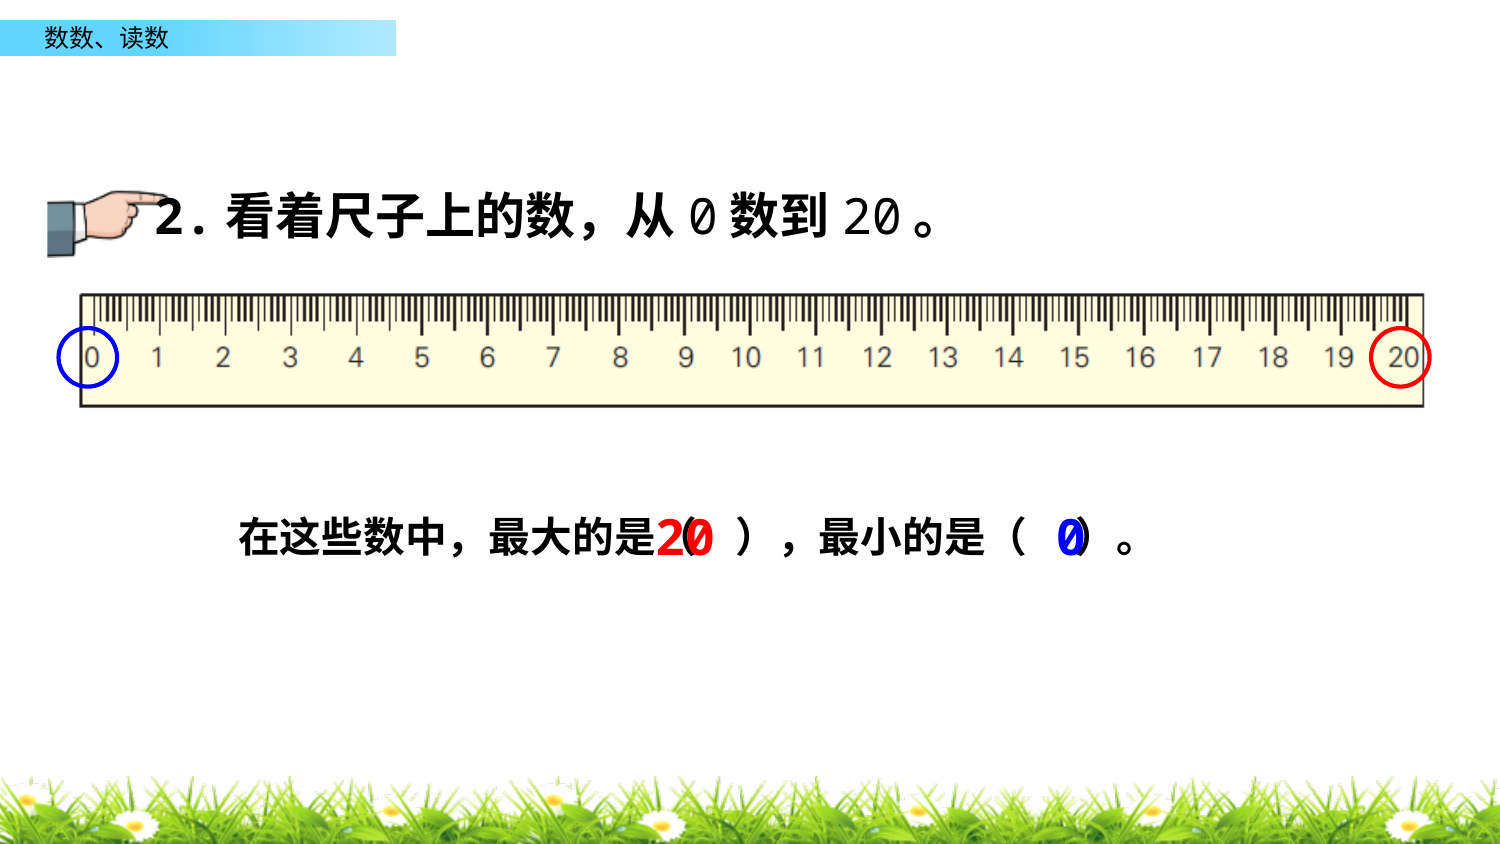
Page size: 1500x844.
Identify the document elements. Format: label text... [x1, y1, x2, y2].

text_box 在这些数中，最大的是（ ），最小的是（ ）。 [223, 503, 640, 569]
picture [64, 280, 1466, 419]
text_box 0 [1041, 498, 1101, 574]
text_box 20 [640, 498, 730, 574]
picture [0, 776, 1500, 844]
text_box 2.看着尺子上的数，从0数到20。 [139, 176, 979, 252]
picture [46, 188, 172, 259]
text_box 在这些数中，最大的是（ ），最小的是（ ）。 [730, 503, 1041, 569]
text_box 在这些数中，最大的是（ ），最小的是（ ）。 [1101, 503, 1174, 569]
